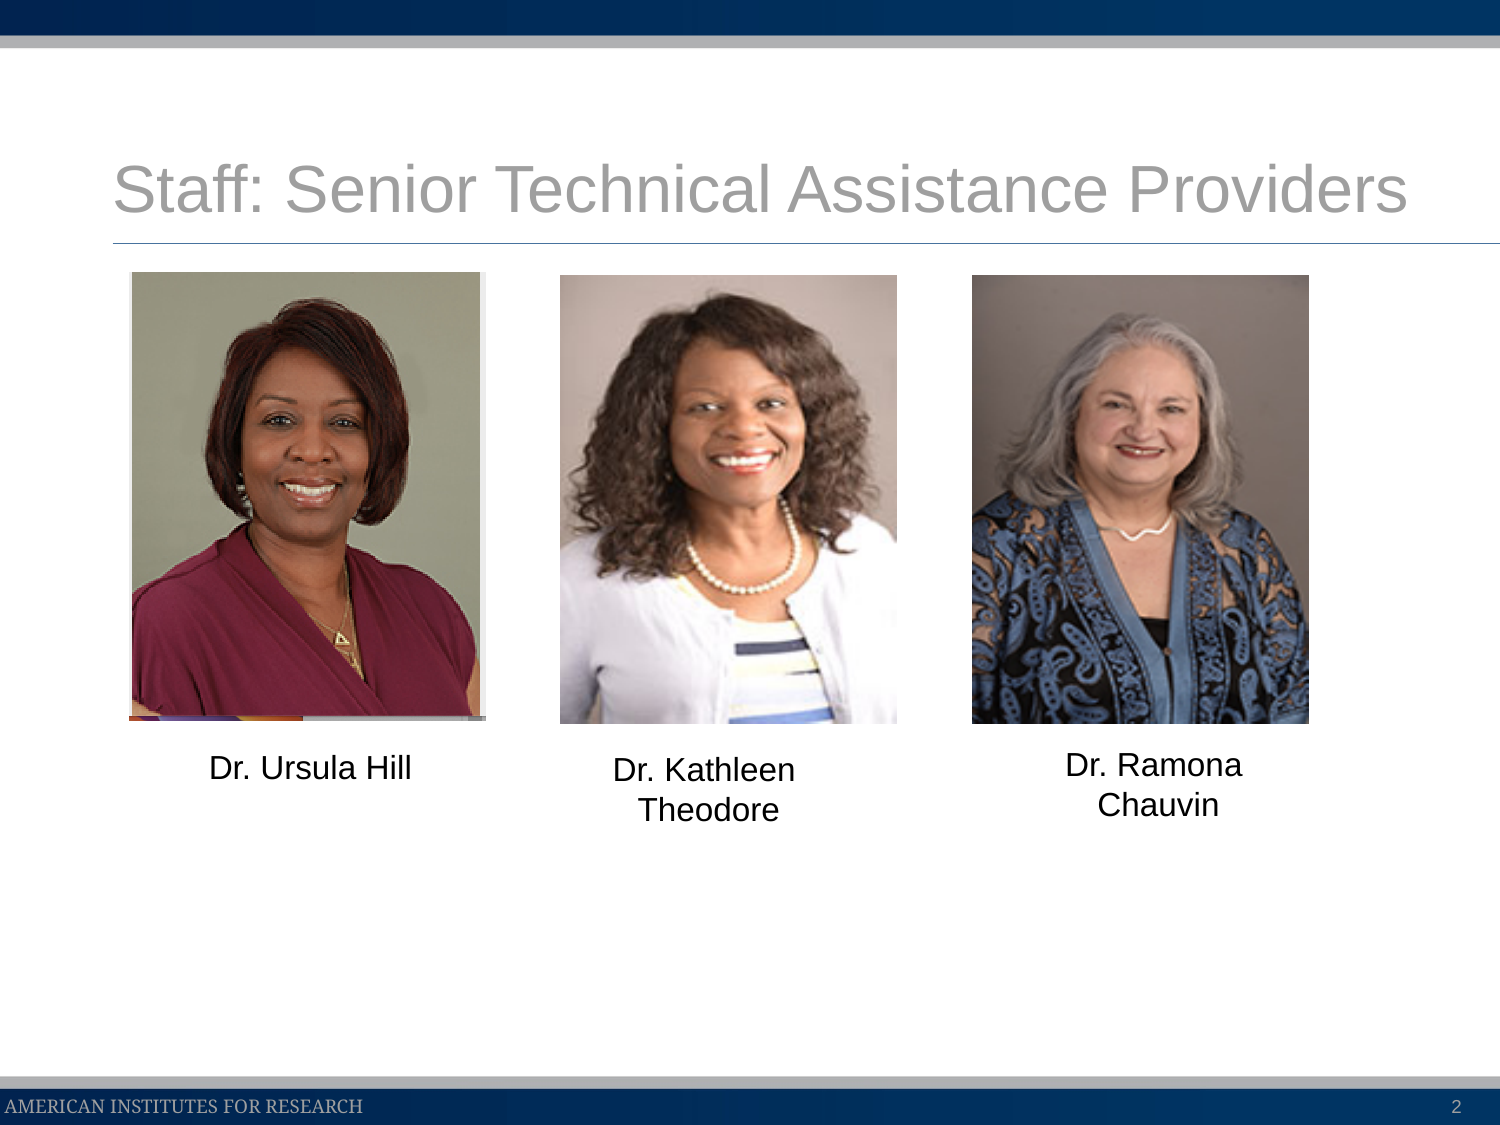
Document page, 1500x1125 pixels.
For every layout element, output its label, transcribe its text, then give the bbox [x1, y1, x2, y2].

text_box Dr. Ursula Hill [194, 738, 505, 794]
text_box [540, 735, 1309, 838]
slide_number 2 [1438, 1095, 1462, 1118]
picture [0, 0, 1500, 1125]
title Staff: Senior Technical Assistance Providers [112, 146, 1493, 226]
